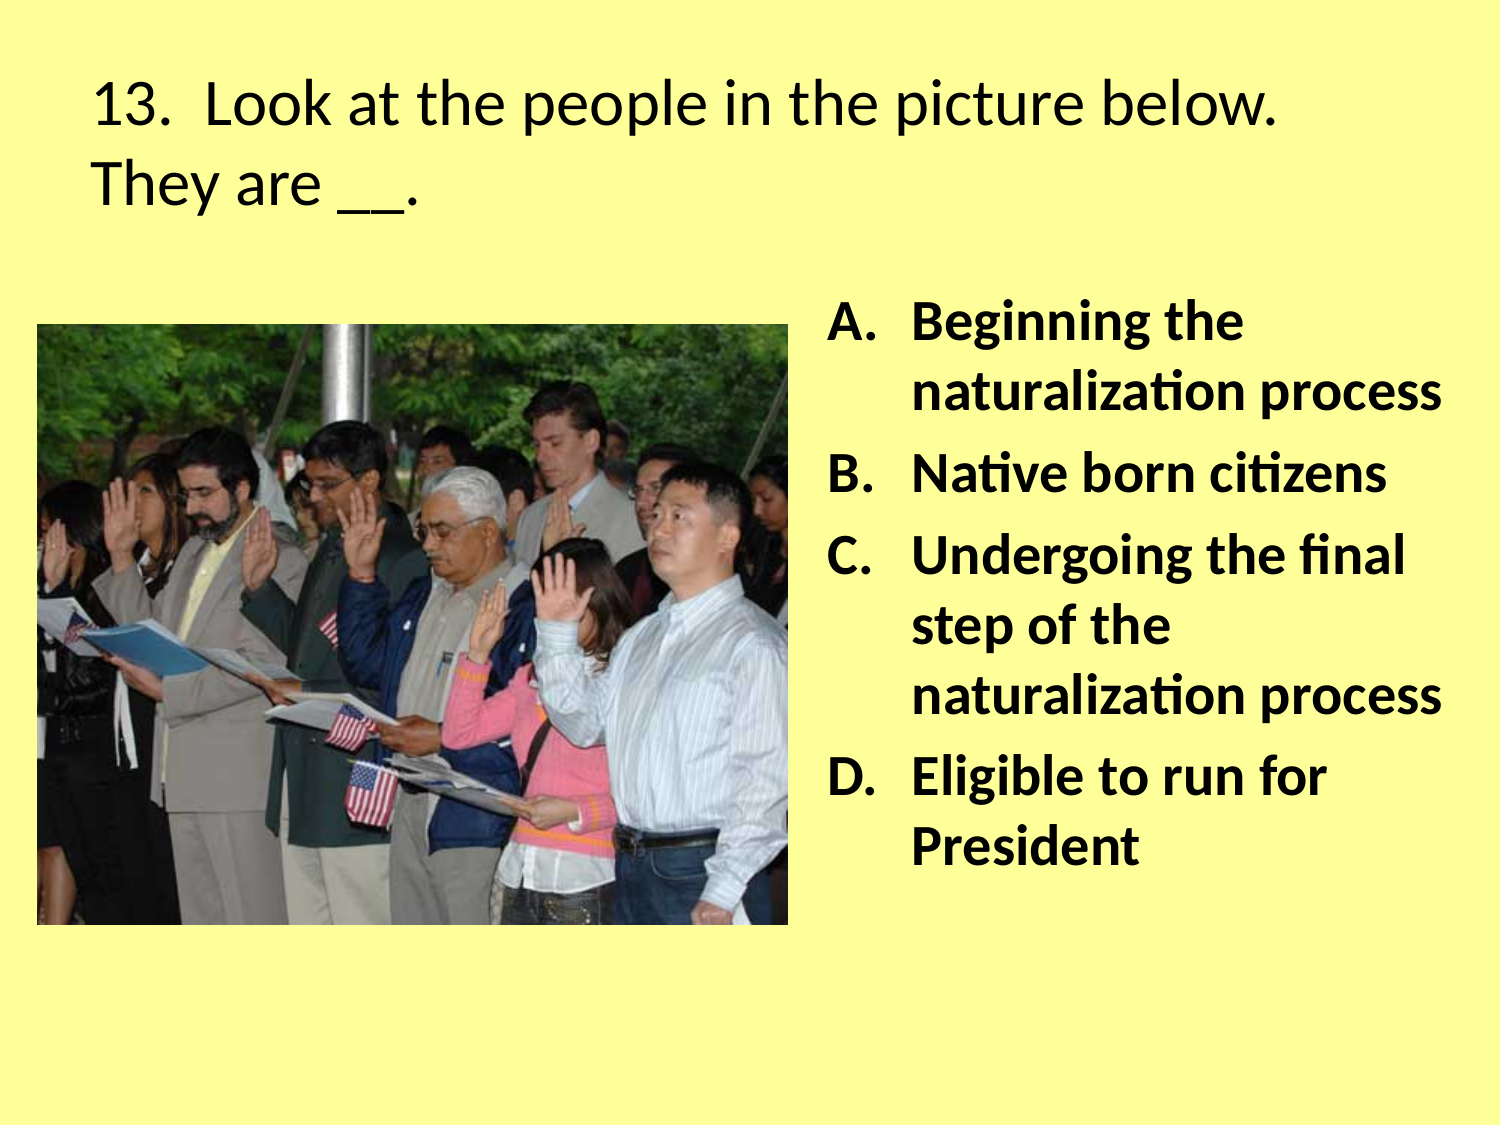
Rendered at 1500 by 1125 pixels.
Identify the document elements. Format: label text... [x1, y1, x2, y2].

picture [37, 324, 788, 926]
title 13. Look at the people in the picture below. They are __. [75, 45, 1425, 233]
list Beginning the naturalization process Native born citizens Undergoing the final step of the naturalization process Eligible to run for President [812, 275, 1475, 1018]
